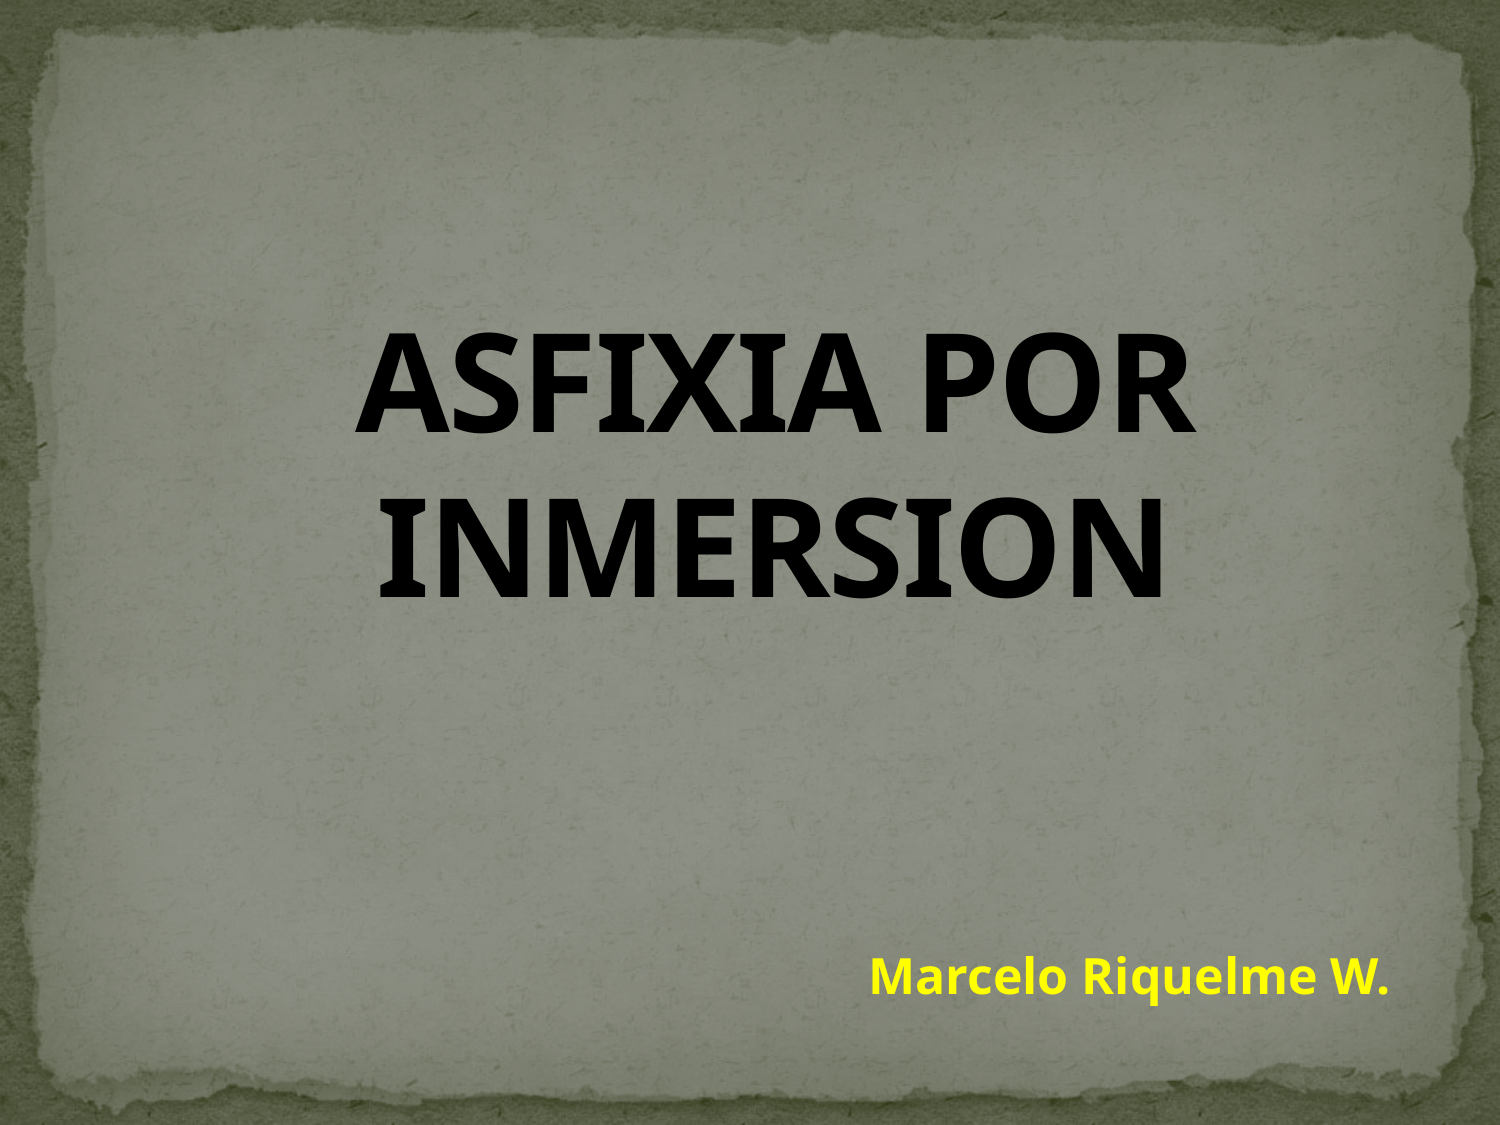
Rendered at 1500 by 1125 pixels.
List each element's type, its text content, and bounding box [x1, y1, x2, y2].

title ASFIXIA POR INMERSION [49, 445, 1500, 633]
text_box Marcelo Riquelme W. [853, 937, 1406, 1013]
